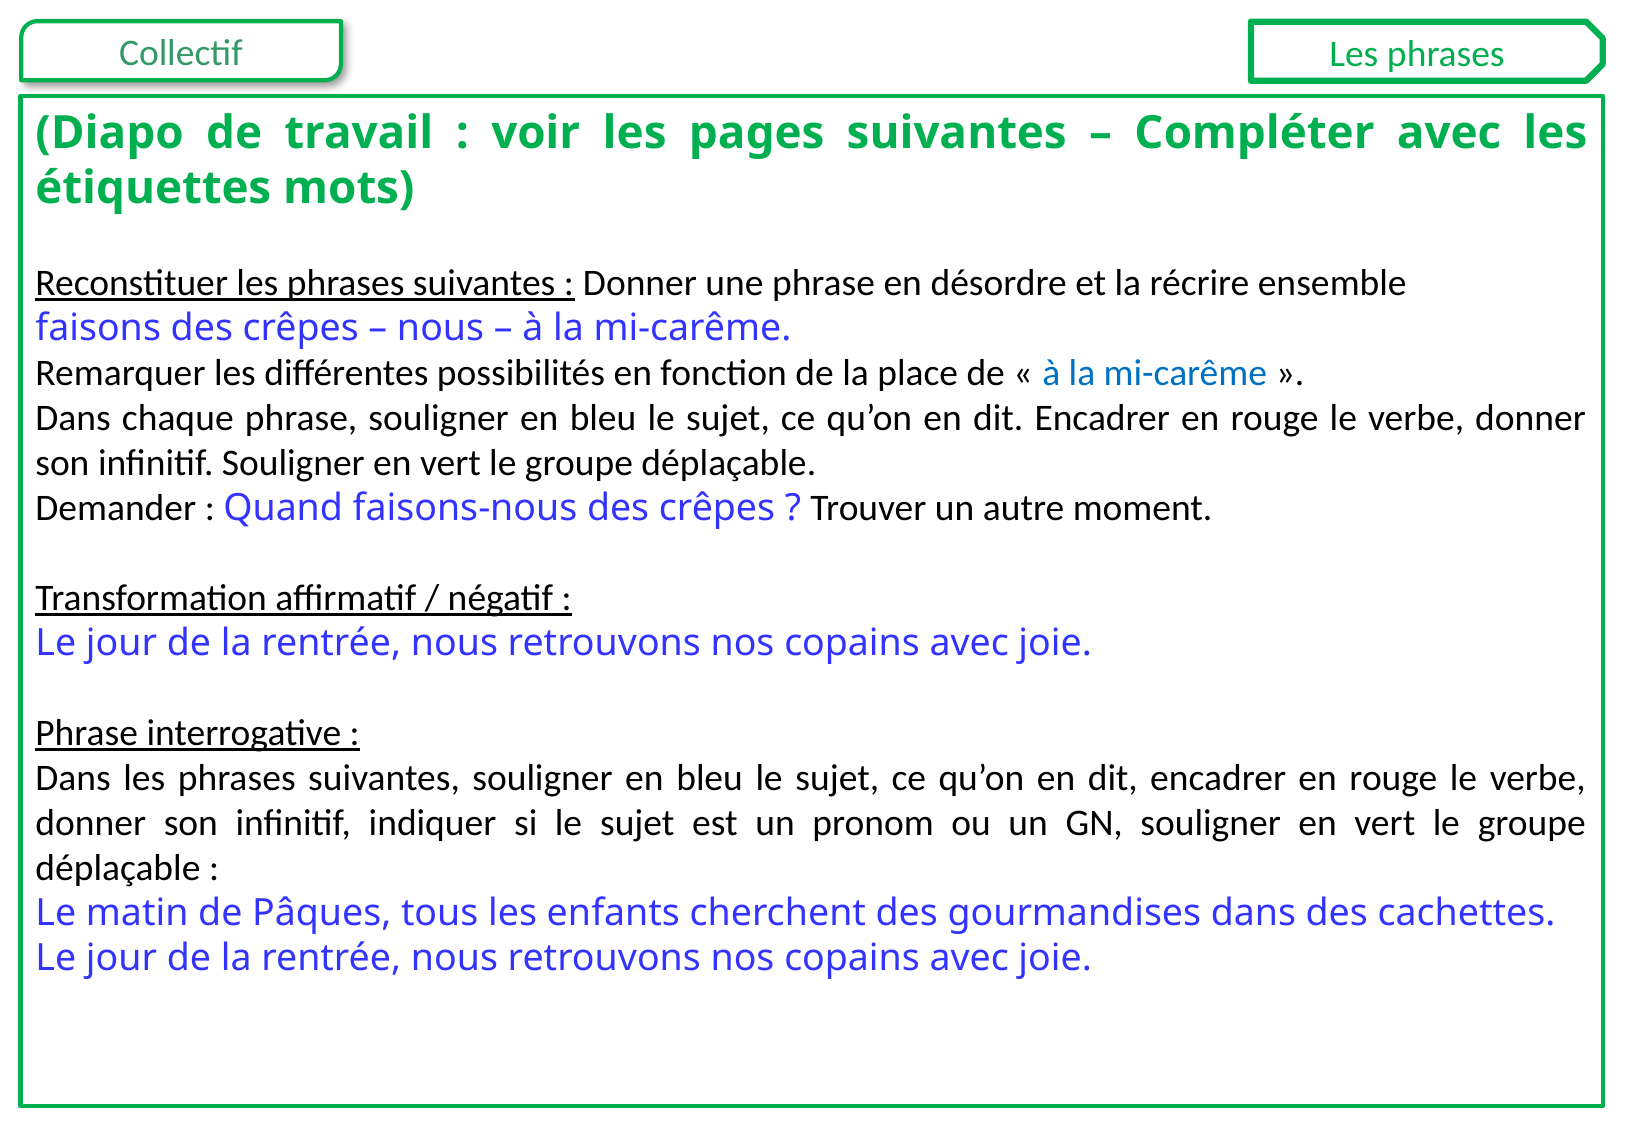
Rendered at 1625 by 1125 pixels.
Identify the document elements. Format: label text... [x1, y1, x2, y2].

list Les phrases [1250, 21, 1584, 81]
list (Diapo de travail : voir les pages suivantes – Compléter avec les étiquettes mots) Reconstituer les phrases suivantes : Donner une phrase en désordre et la récrire ensemble faisons des crêpes – nous – à la mi-carême. Remarquer les différentes possibilités en fonction de la place de « à la mi-carême ». Dans chaque phrase, souligner en bleu le sujet, ce qu’on en dit. Encadrer en rouge le verbe, donner son infinitif. Souligner en vert le groupe déplaçable. Demander : Quand faisons-nous des crêpes ? Trouver un autre moment. Transformation affirmatif / négatif : Le jour de la rentrée, nous retrouvons nos copains avec joie. Phrase interrogative : Dans les phrases suivantes, souligner en bleu le sujet, ce qu’on en dit, encadrer en rouge le verbe, donner son infinitif, indiquer si le sujet est un pronom ou un GN, souligner en vert le groupe déplaçable : Le matin de Pâques, tous les enfants cherchent des gourmandises dans des cachettes. Le jour de la rentrée, nous retrouvons nos copains avec joie. [18, 94, 1605, 1108]
